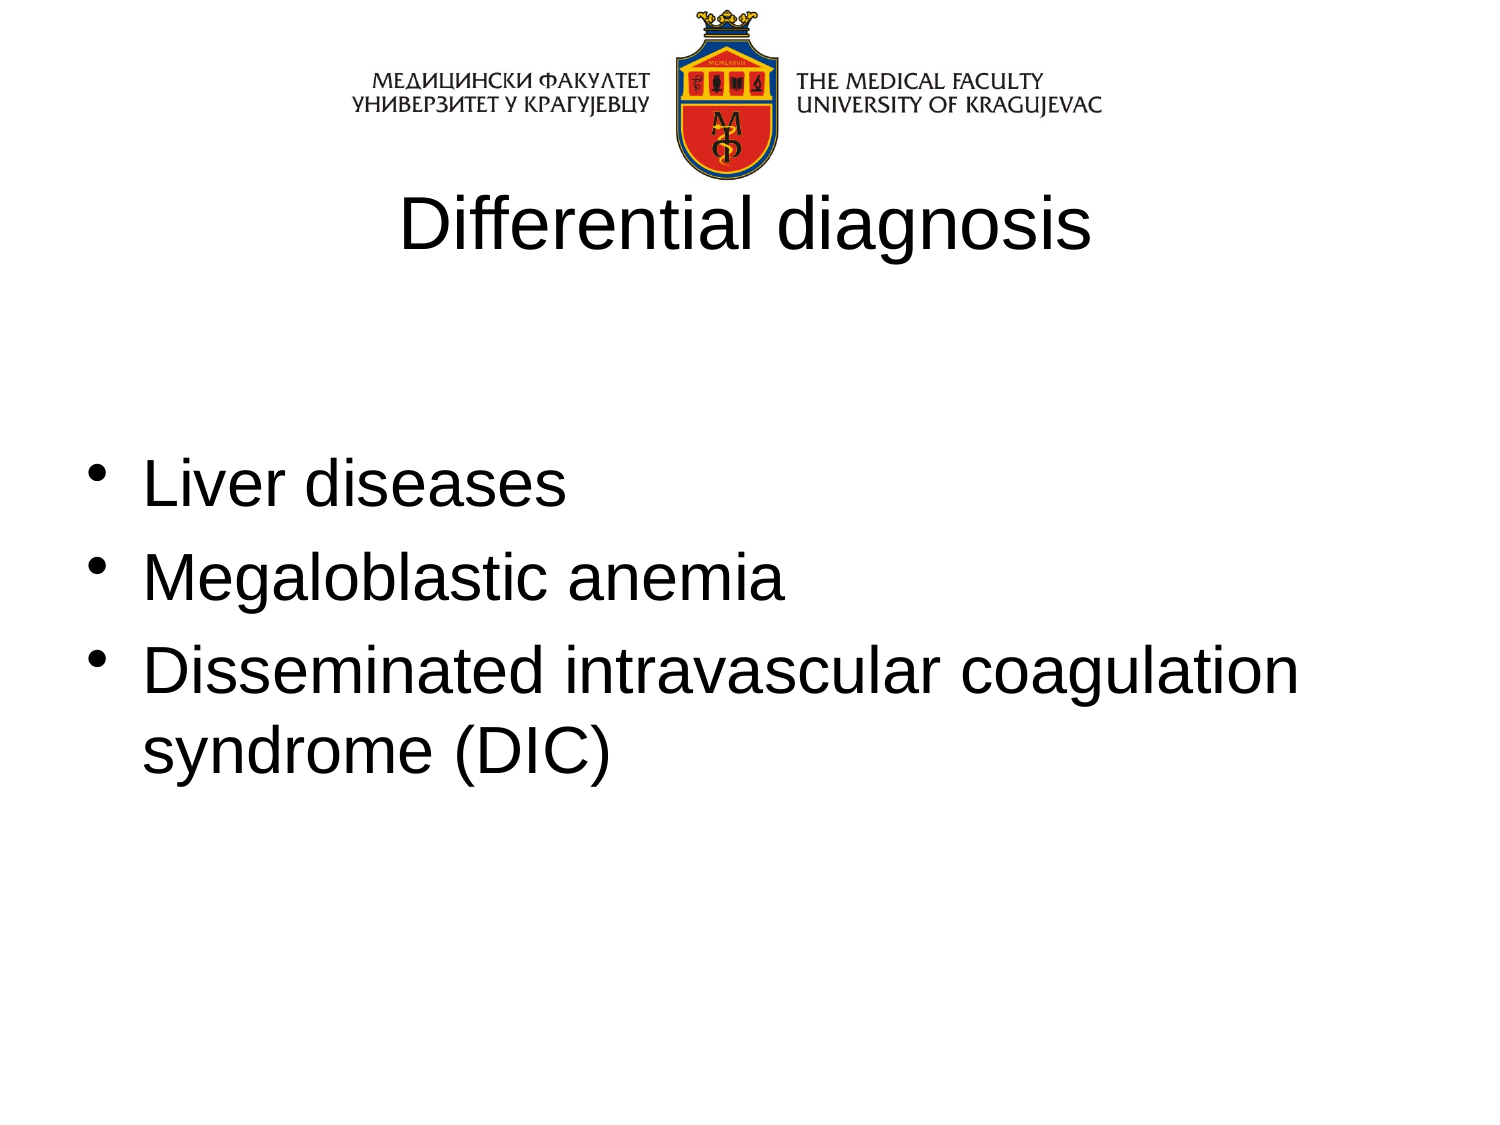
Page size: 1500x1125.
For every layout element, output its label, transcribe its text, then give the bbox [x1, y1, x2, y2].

picture [328, 0, 1125, 172]
title Differential diagnosis [71, 172, 1422, 266]
list Liver diseases Megaloblastic anemia Disseminated intravascular coagulation syndrome (DIC) [71, 432, 1422, 1071]
